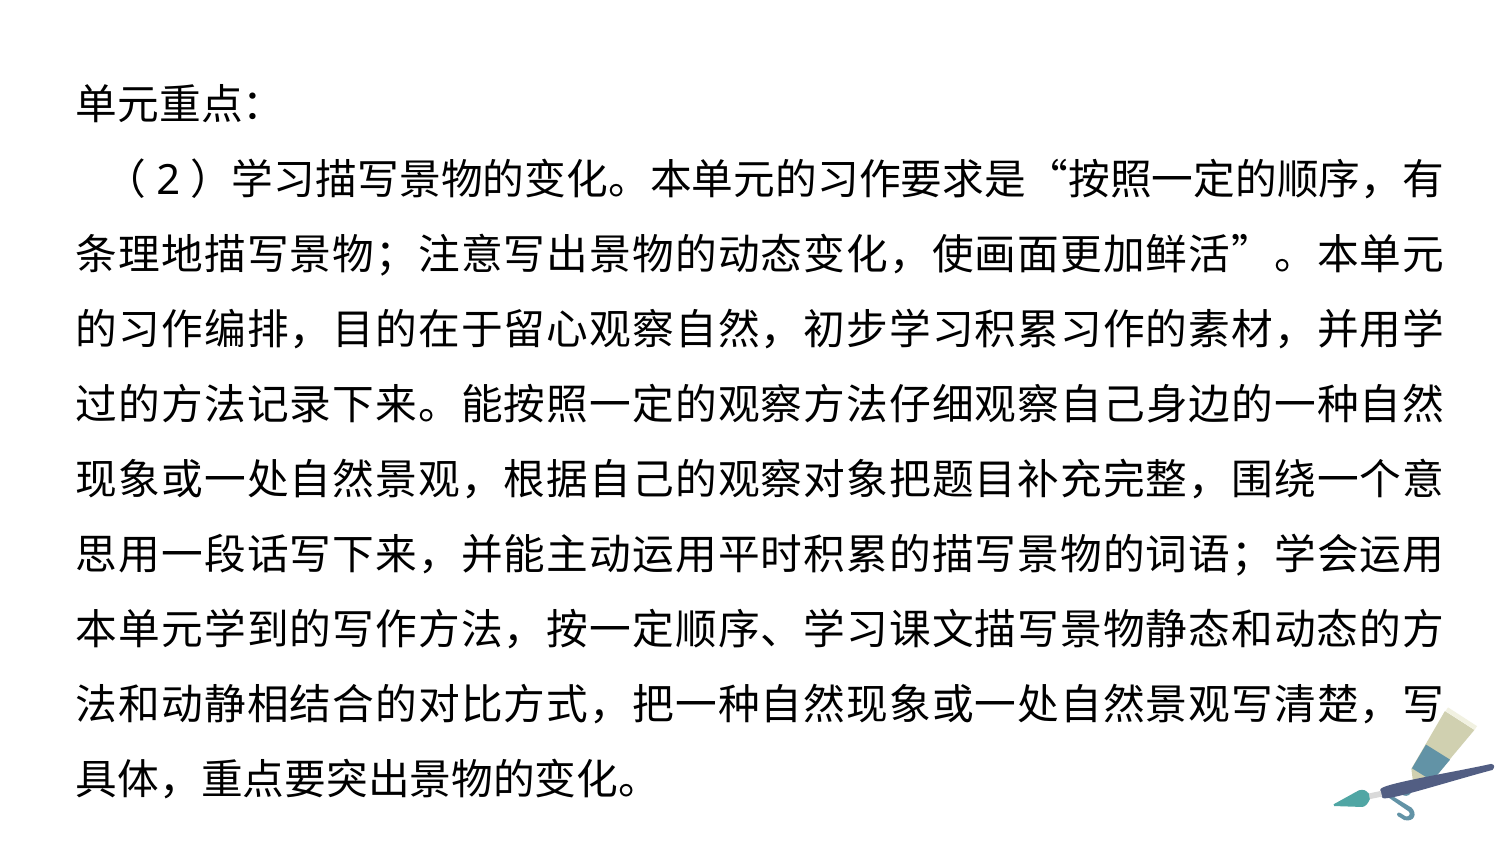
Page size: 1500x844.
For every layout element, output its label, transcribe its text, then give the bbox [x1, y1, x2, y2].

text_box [1358, 708, 1481, 844]
text_box 单元重点： （2）学习描写景物的变化。本单元的习作要求是“按照一定的顺序，有条理地描写景物；注意写出景物的动态变化，使画面更加鲜活”。本单元的习作编排，目的在于留心观察自然，初步学习积累习作的素材，并用学过的方法记录下来。能按照一定的观察方法仔细观察自己身边的一种自然现象或一处自然景观，根据自己的观察对象把题目补充完整，围绕一个意思用一段话写下来，并能主动运用平时积累的描写景物的词语；学会运用本单元学到的写作方法，按一定顺序、学习课文描写景物静态和动态的方法和动静相结合的对比方式，把一种自然现象或一处自然景观写清楚，写具体，重点要突出景物的变化。 [15, 45, 1459, 811]
